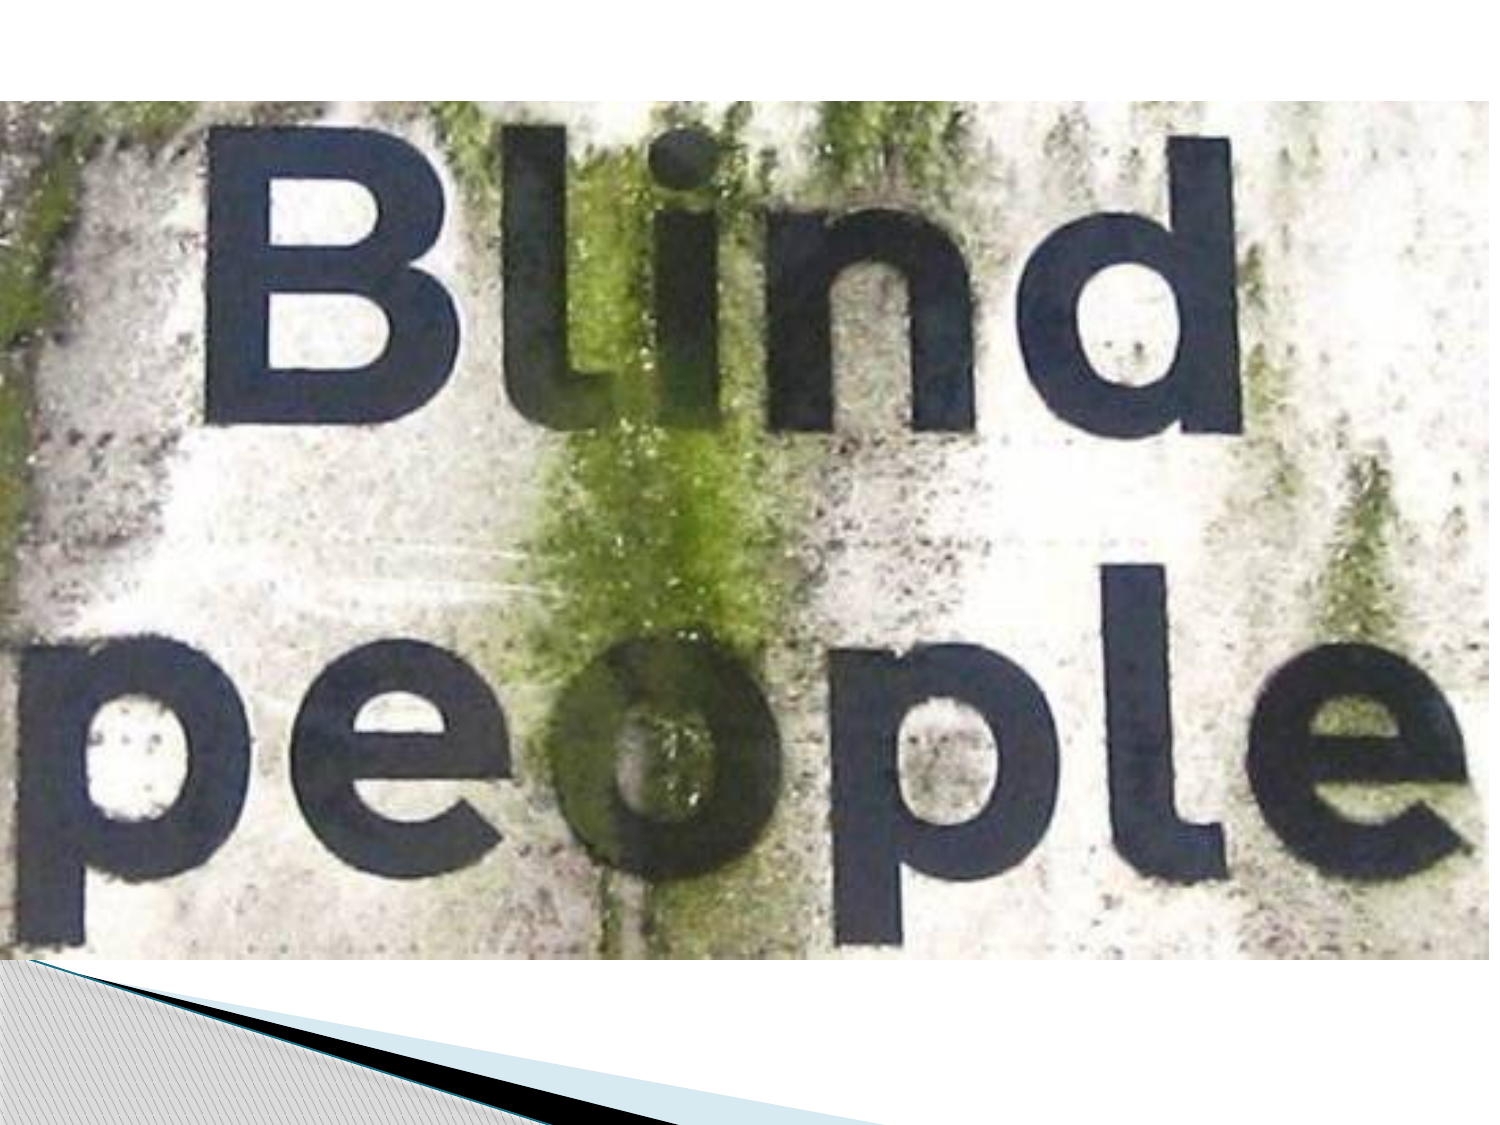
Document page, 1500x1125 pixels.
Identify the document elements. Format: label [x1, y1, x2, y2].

picture [0, 101, 1489, 960]
